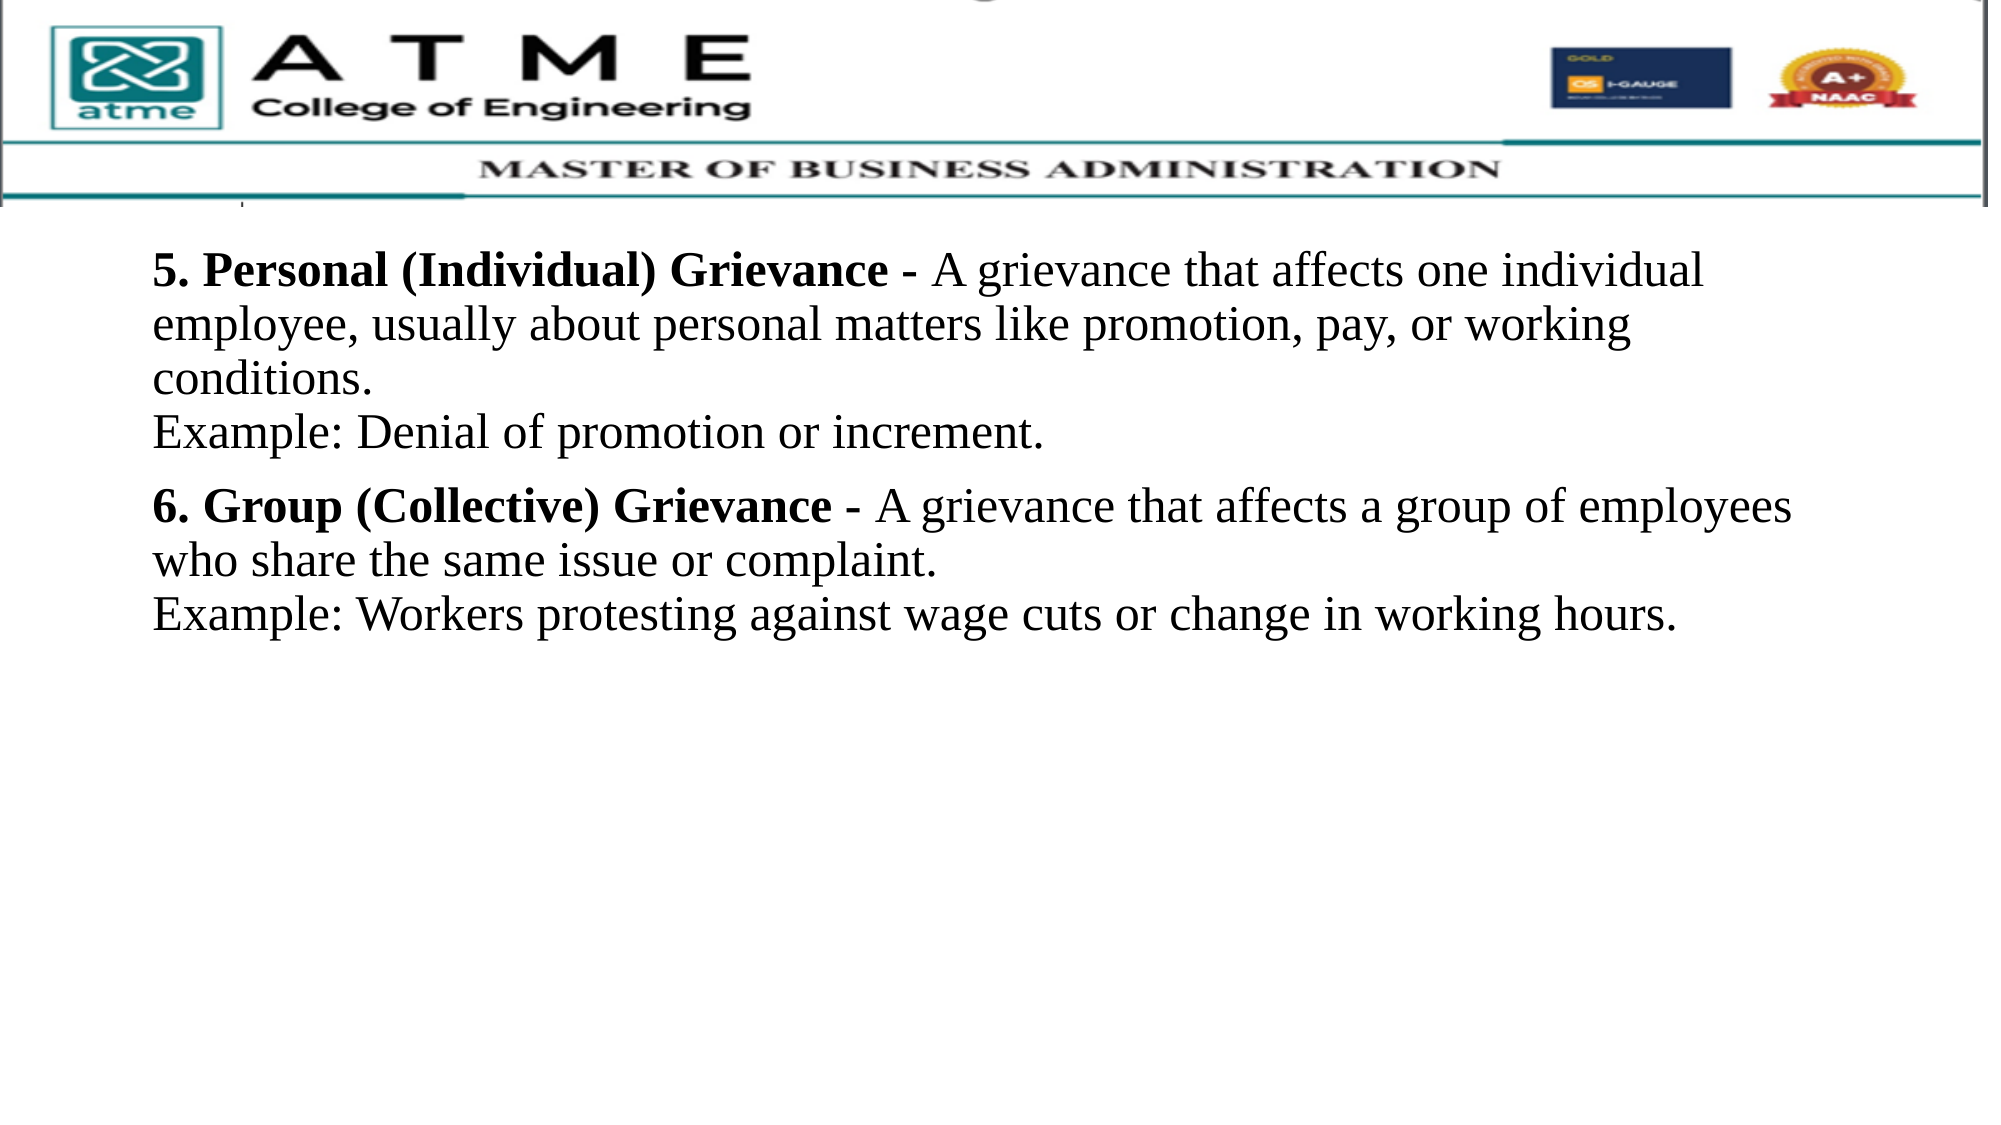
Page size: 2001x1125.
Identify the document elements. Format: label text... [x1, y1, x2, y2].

list 5. Personal (Individual) Grievance - A grievance that affects one individual employee, usually about personal matters like promotion, pay, or working conditions. Example: Denial of promotion or increment. 6. Group (Collective) Grievance - A grievance that affects a group of employees who share the same issue or complaint. Example: Workers protesting against wage cuts or change in working hours. [137, 235, 1863, 1014]
picture [0, 0, 1988, 207]
